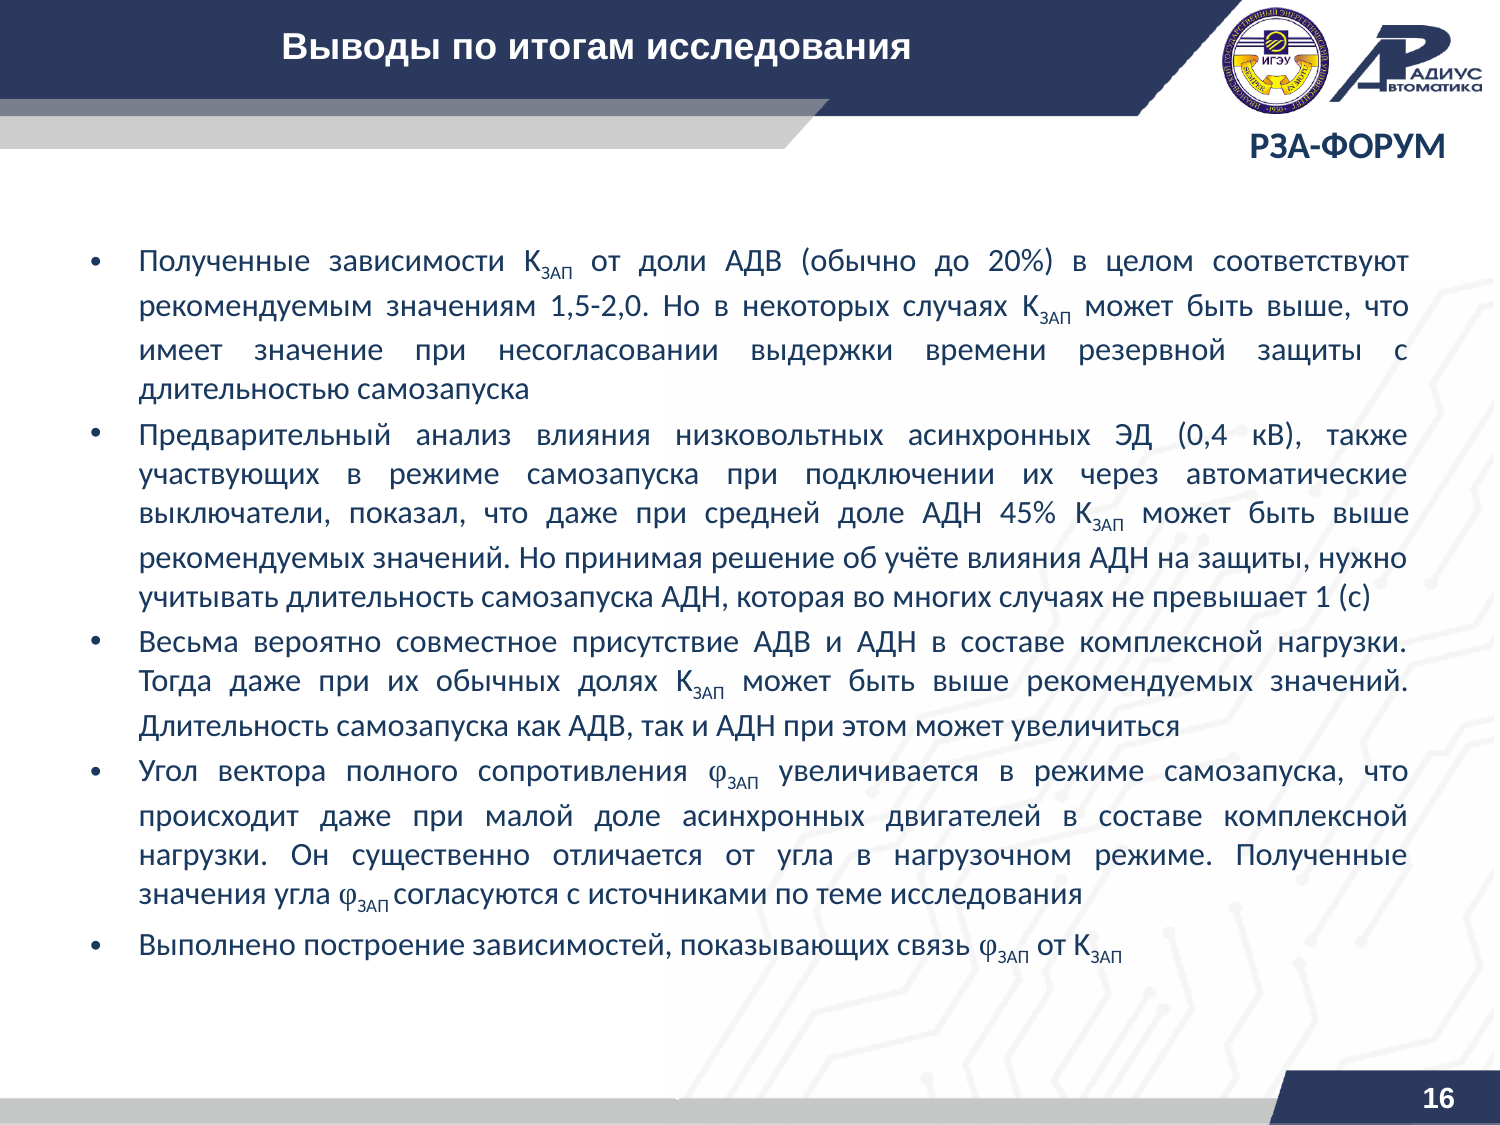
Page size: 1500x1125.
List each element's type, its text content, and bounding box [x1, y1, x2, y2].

picture [0, 278, 1500, 1125]
picture [0, 0, 1483, 150]
list Полученные зависимости KЗАП от доли АДВ (обычно до 20%) в целом соответствуют рекомендуемым значениям 1,5-2,0. Но в некоторых случаях KЗАП может быть выше, что имеет значение при несогласовании выдержки времени резервной защиты с длительностью самозапуска Предварительный анализ влияния низковольтных асинхронных ЭД (0,4 кВ), также участвующих в режиме самозапуска при подключении их через автоматические выключатели, показал, что даже при средней доле АДН 45% KЗАП может быть выше рекомендуемых значений. Но принимая решение об учёте влияния АДН на защиты, нужно учитывать длительность самозапуска АДН, которая во многих случаях не превышает 1 (с) Весьма вероятно совместное присутствие АДВ и АДН в составе комплексной нагрузки. Тогда даже при их обычных долях KЗАП может быть выше рекомендуемых значений. Длительность самозапуска как АДВ, так и АДН при этом может увеличиться Угол вектора полного сопротивления φЗАП увеличивается в режиме самозапуска, что происходит даже при малой доле асинхронных двигателей в составе комплексной нагрузки. Он существенно отличается от угла в нагрузочном режиме. Полученные значения угла φЗАП согласуются с источниками по теме исследования Выполнено построение зависимостей, показывающих связь φЗАП от KЗАП [75, 231, 1425, 1005]
text_box РЗА-ФОРУМ [1234, 114, 1462, 174]
